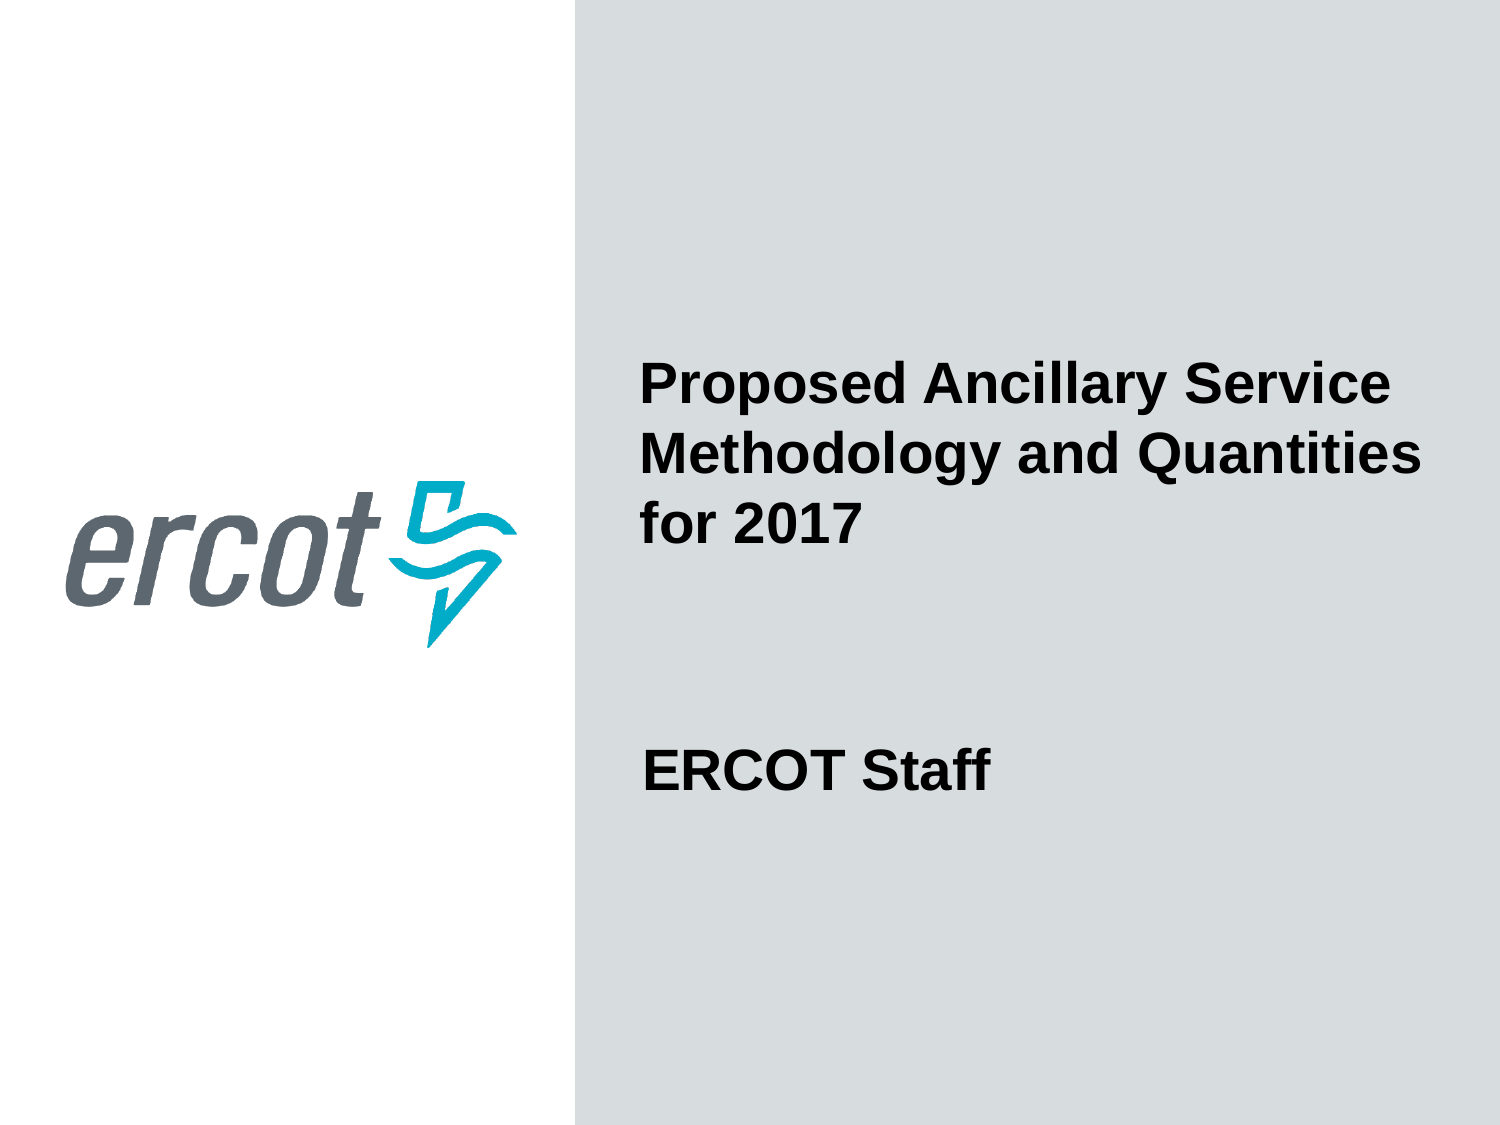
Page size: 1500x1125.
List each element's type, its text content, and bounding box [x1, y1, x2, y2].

text_box ERCOT Staff [627, 725, 1007, 810]
text_box Proposed Ancillary Service Methodology and Quantities for 2017 [624, 337, 1475, 563]
picture [56, 471, 525, 654]
